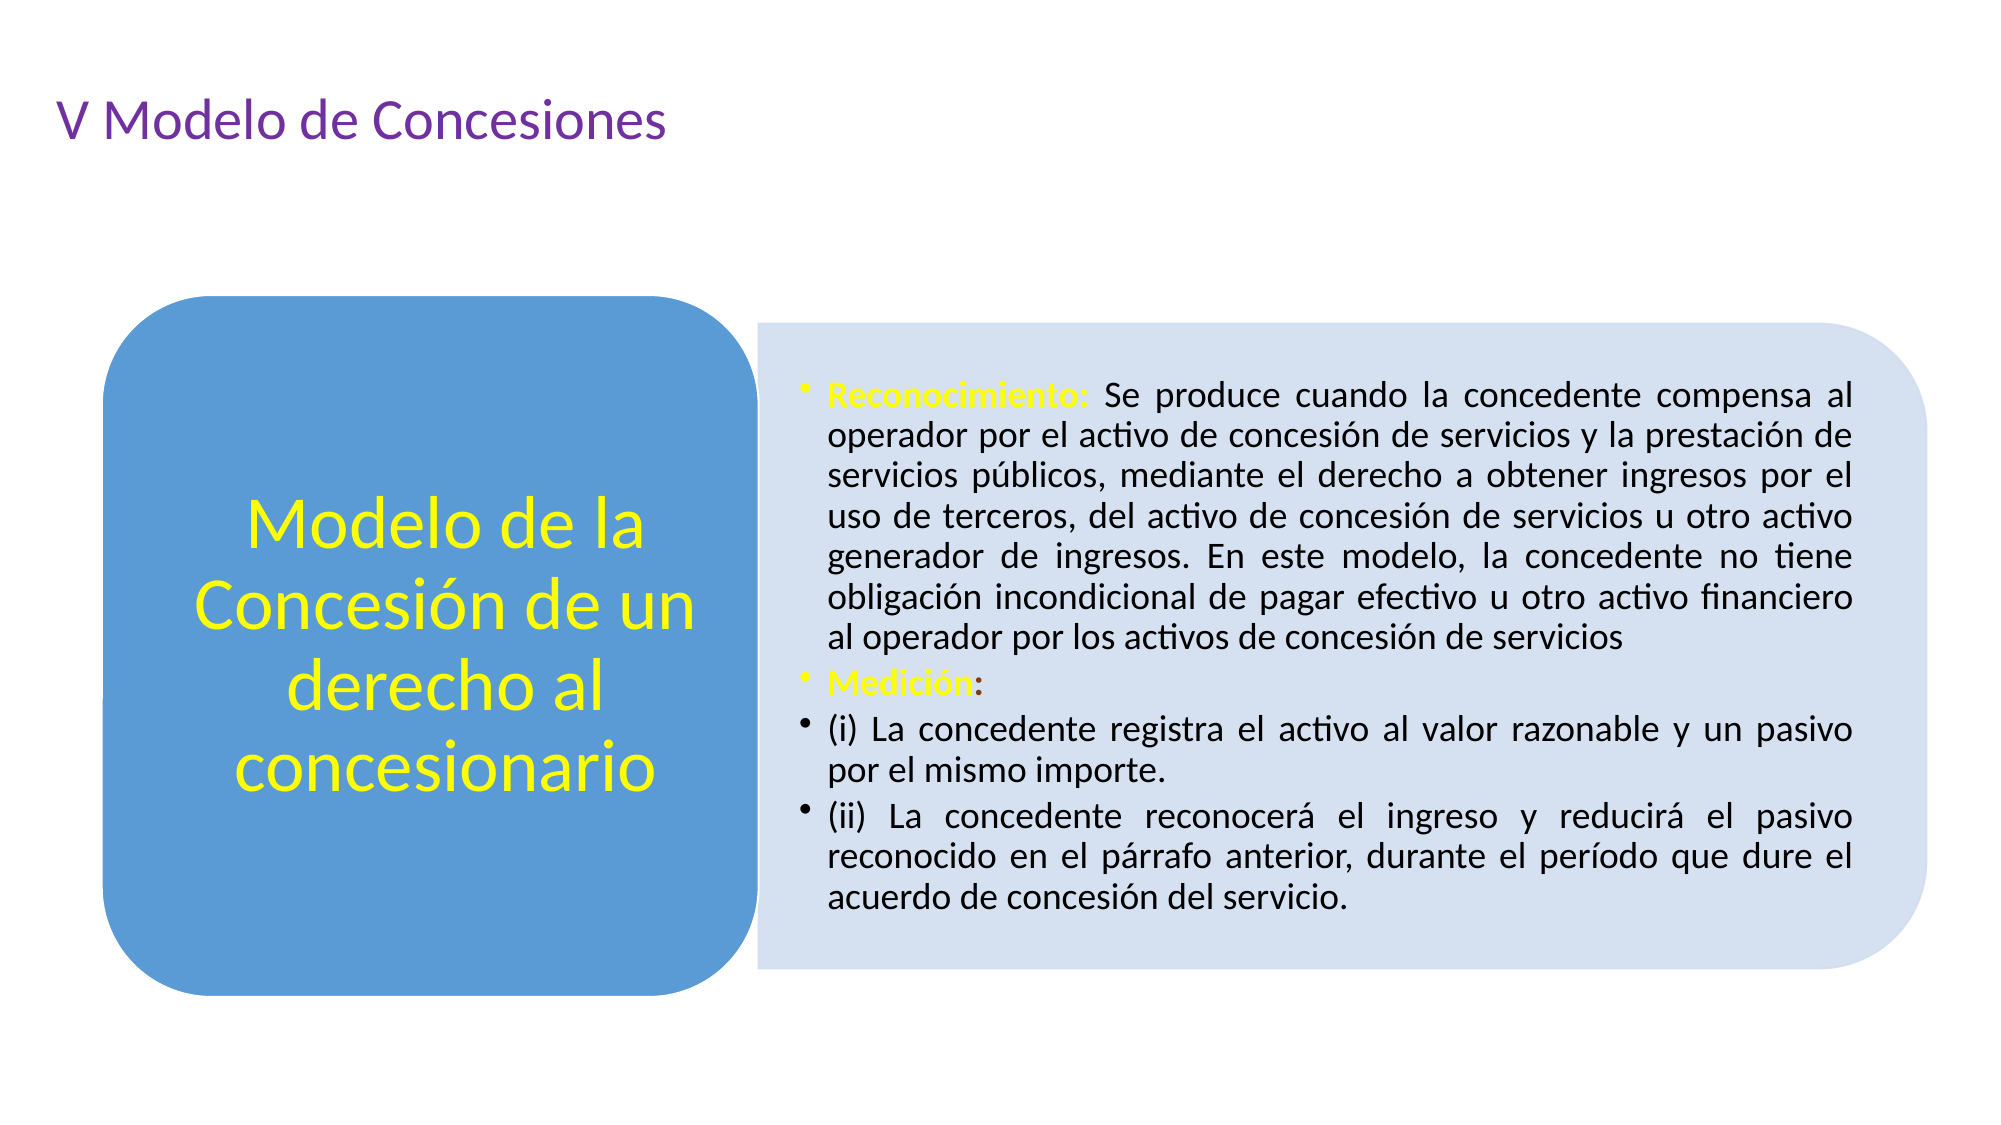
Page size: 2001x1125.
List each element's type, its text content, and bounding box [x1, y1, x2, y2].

text_box V Modelo de Concesiones [41, 73, 1959, 159]
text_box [101, 294, 1927, 998]
